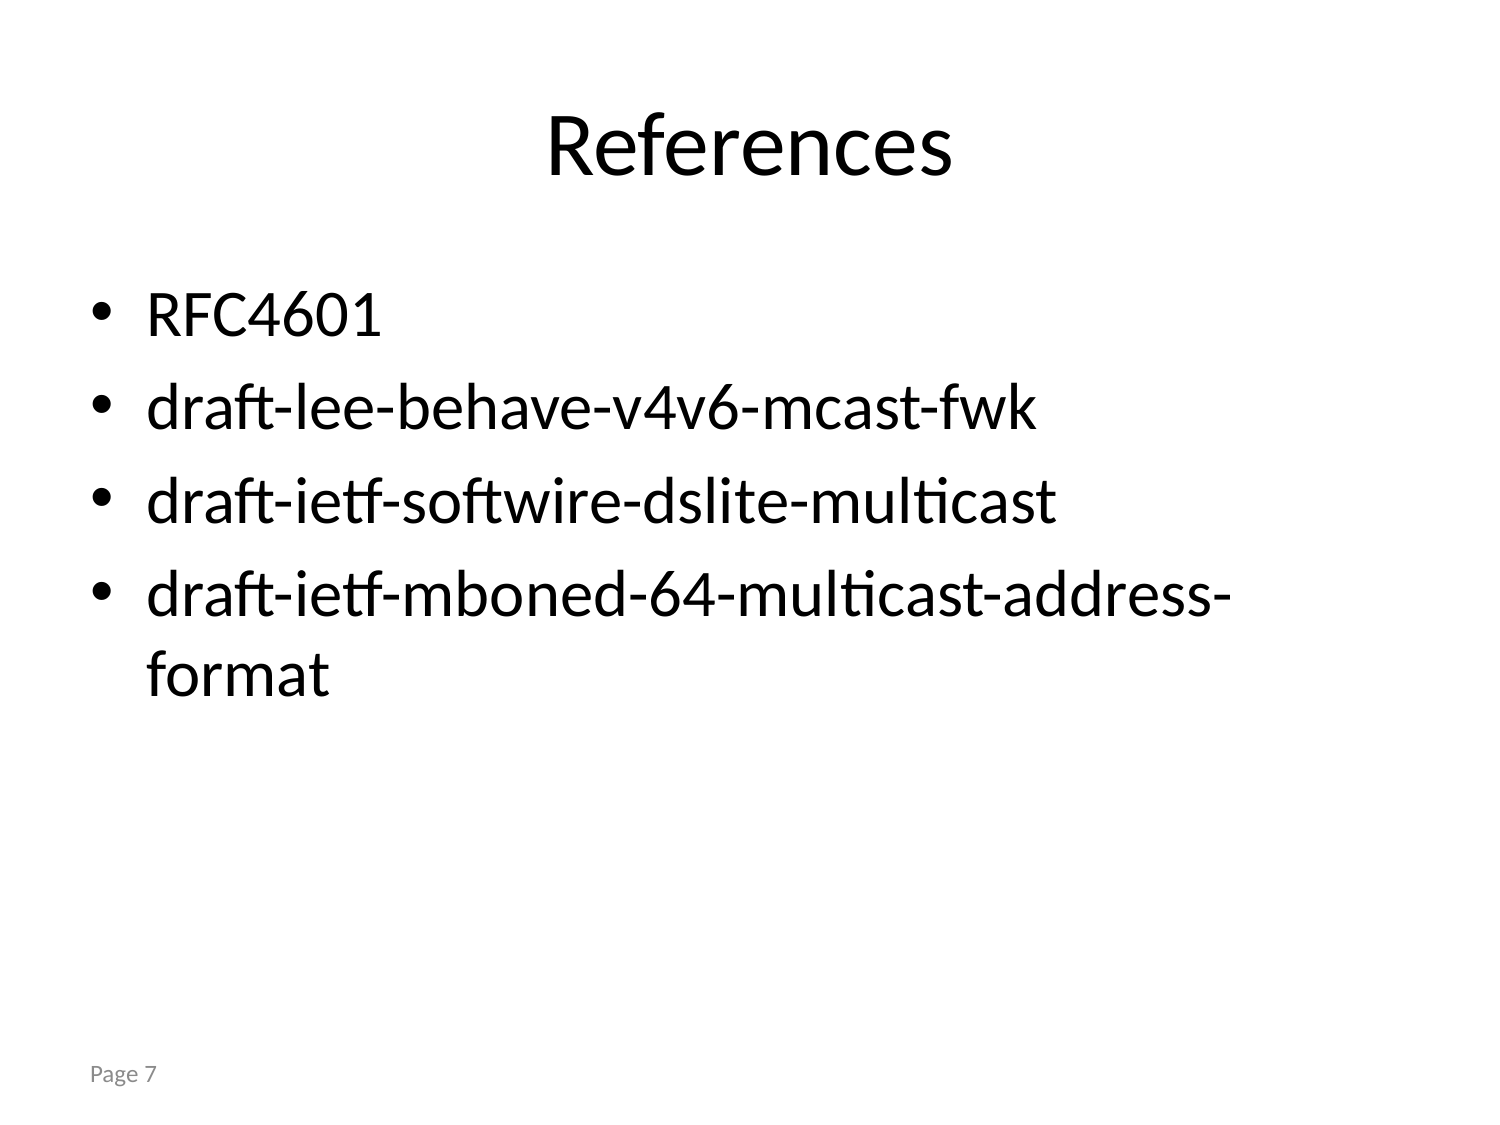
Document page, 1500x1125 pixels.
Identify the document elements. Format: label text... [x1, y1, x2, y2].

list RFC4601 draft-lee-behave-v4v6-mcast-fwk draft-ietf-softwire-dslite-multicast draft-ietf-mboned-64-multicast-address-format [75, 262, 1425, 1005]
title References [75, 45, 1425, 233]
slide_number Page 7 [75, 1042, 425, 1103]
